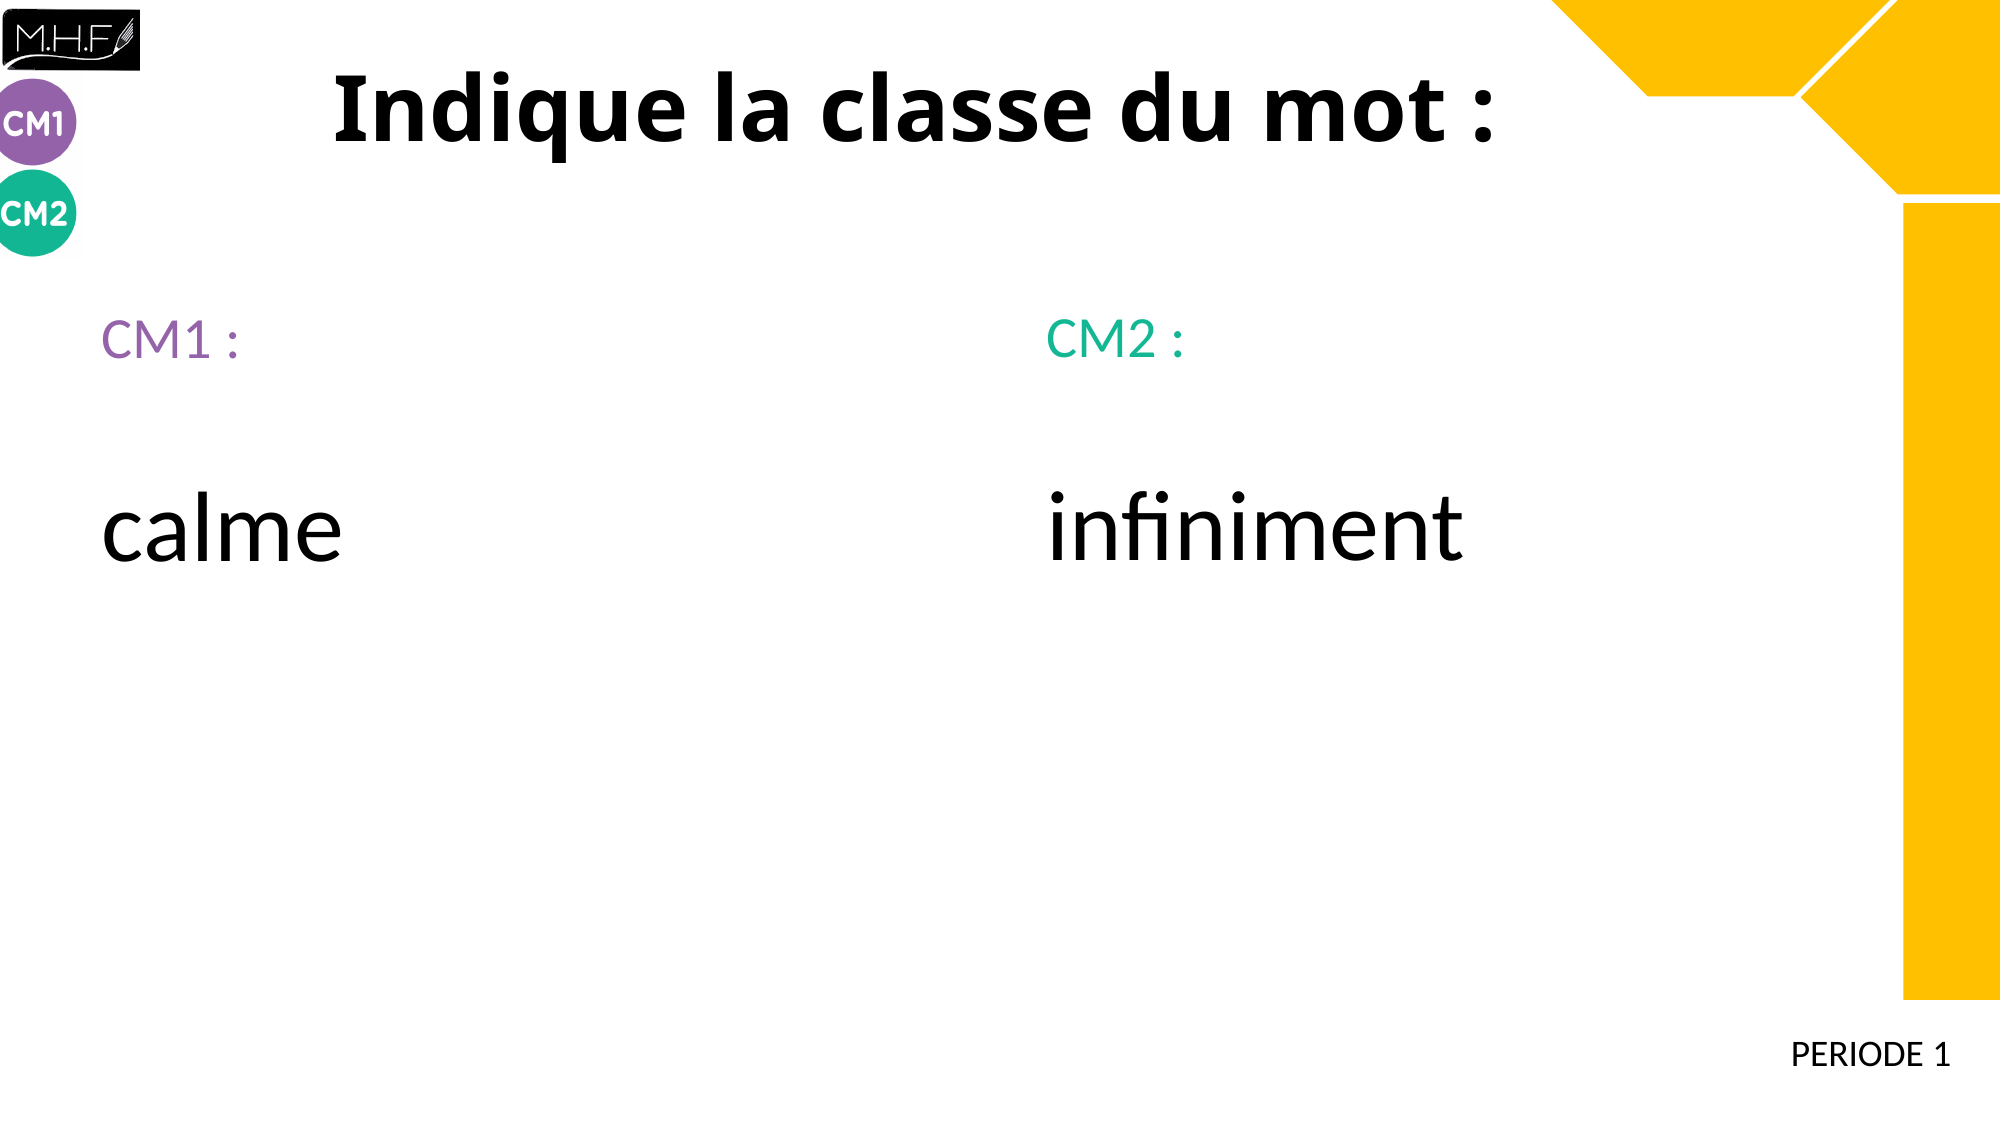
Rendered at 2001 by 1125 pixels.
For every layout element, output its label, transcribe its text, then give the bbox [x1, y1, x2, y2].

title Indique la classe du mot : [318, 3, 1865, 221]
text_box [1902, 202, 2000, 1001]
text_box PERIODE 1 [1362, 1021, 1967, 1125]
text_box CM2 : infiniment [1031, 299, 1853, 1014]
list CM1 : calme [86, 300, 897, 1015]
text_box [1549, 0, 1892, 98]
text_box [1799, 0, 2000, 196]
picture [0, 7, 140, 259]
